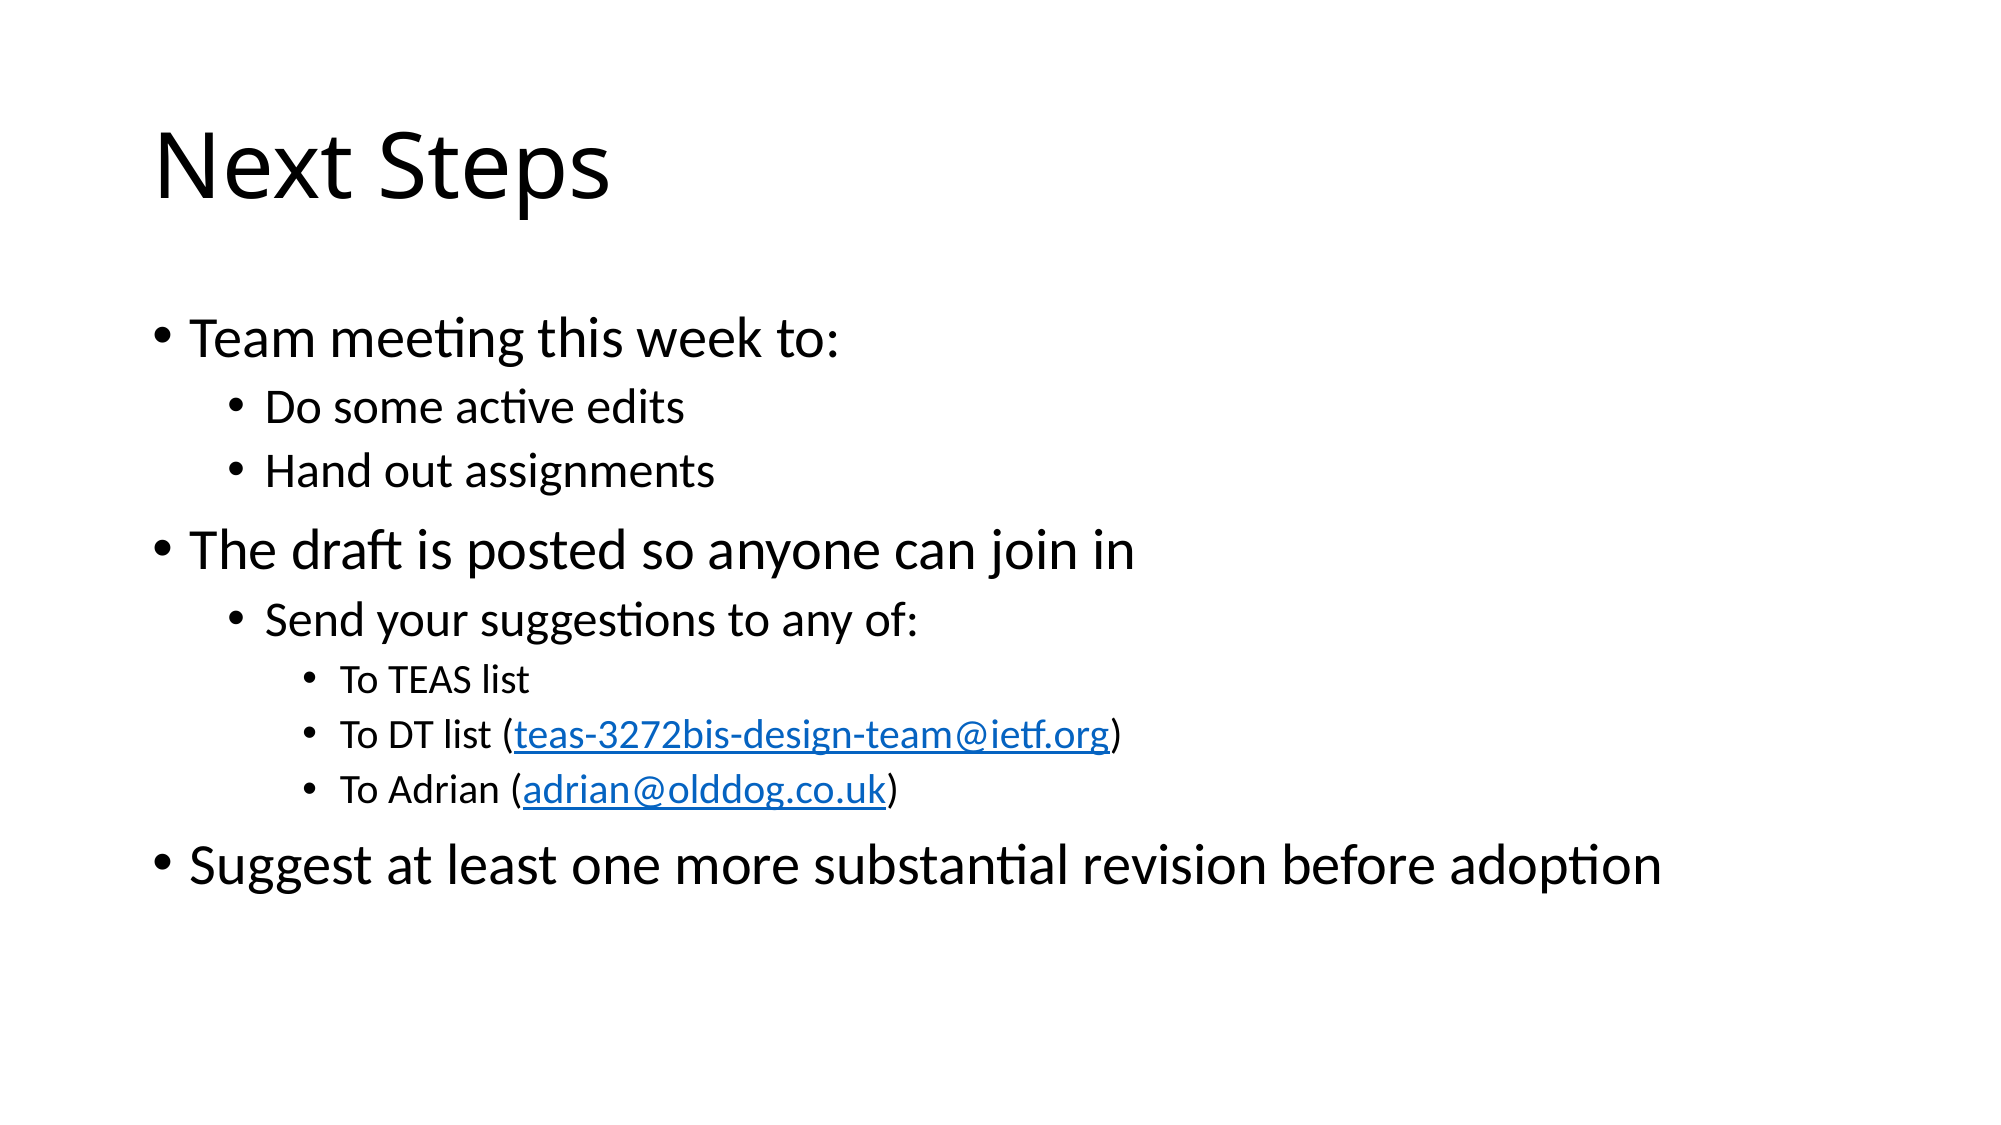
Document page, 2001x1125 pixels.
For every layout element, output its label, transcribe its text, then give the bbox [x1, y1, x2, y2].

list Team meeting this week to: Do some active edits Hand out assignments The draft is posted so anyone can join in Send your suggestions to any of: To TEAS list To DT list (teas-3272bis-design-team@ietf.org) To Adrian (adrian@olddog.co.uk) Suggest at least one more substantial revision before adoption [137, 299, 1863, 1014]
title Next Steps [137, 59, 1863, 278]
